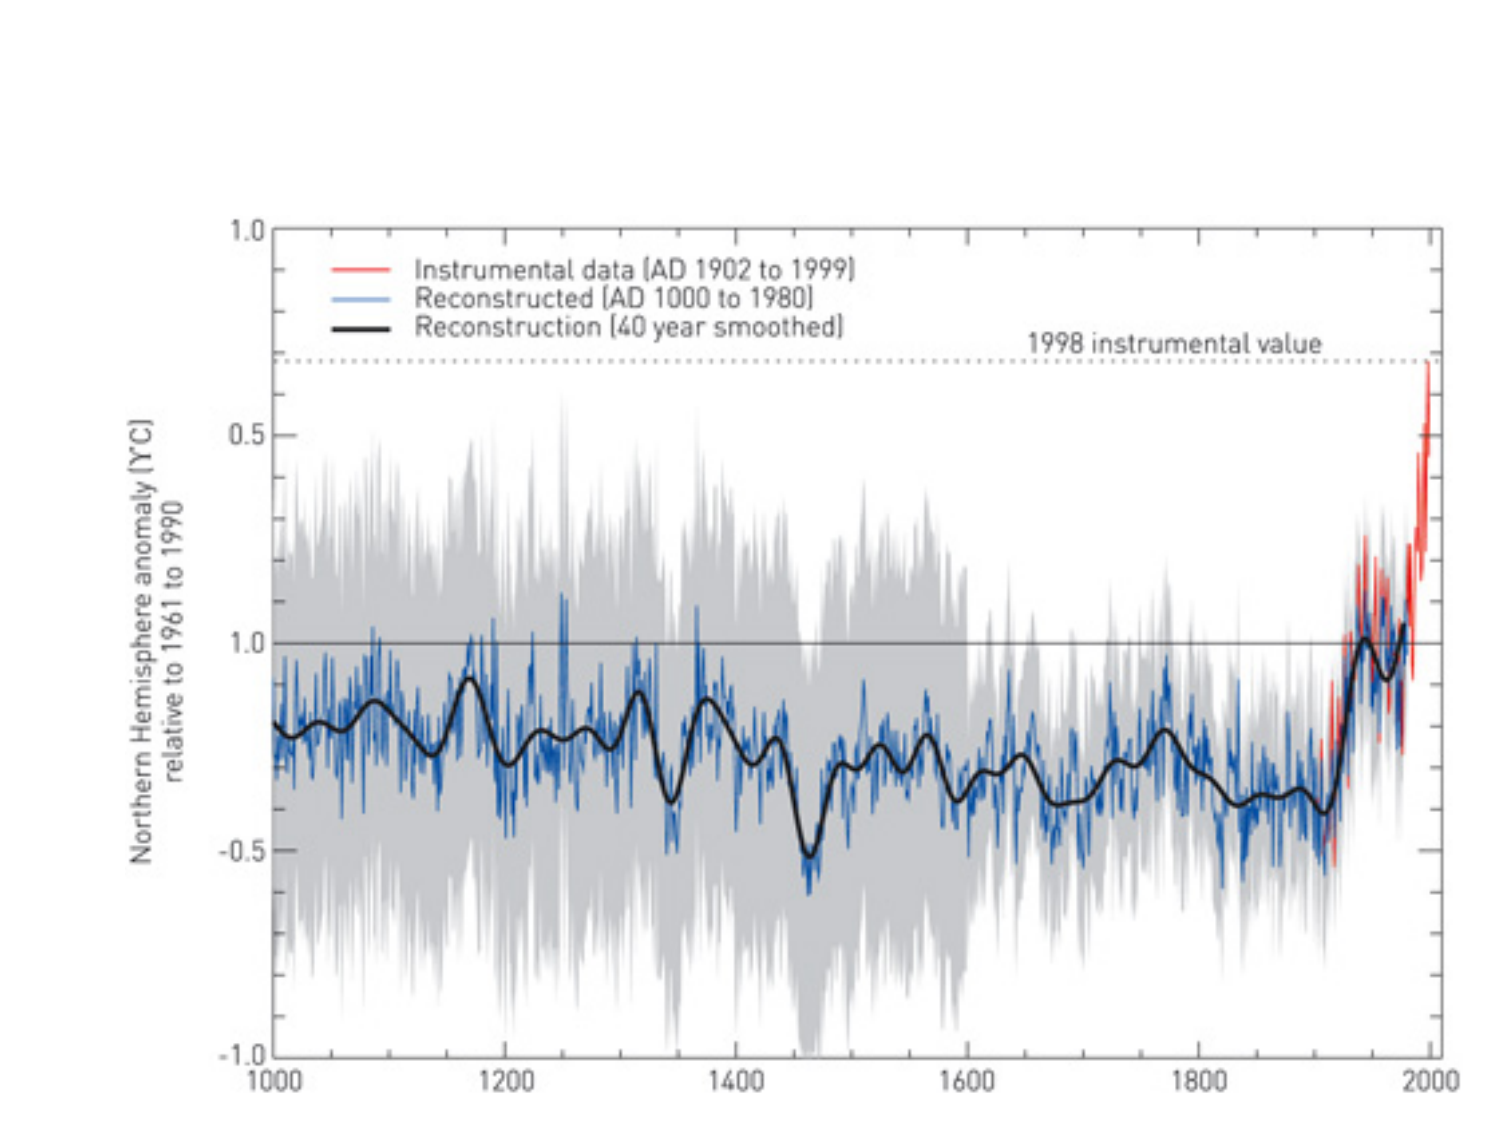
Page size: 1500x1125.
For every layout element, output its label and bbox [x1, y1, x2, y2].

picture [124, 215, 1463, 1125]
